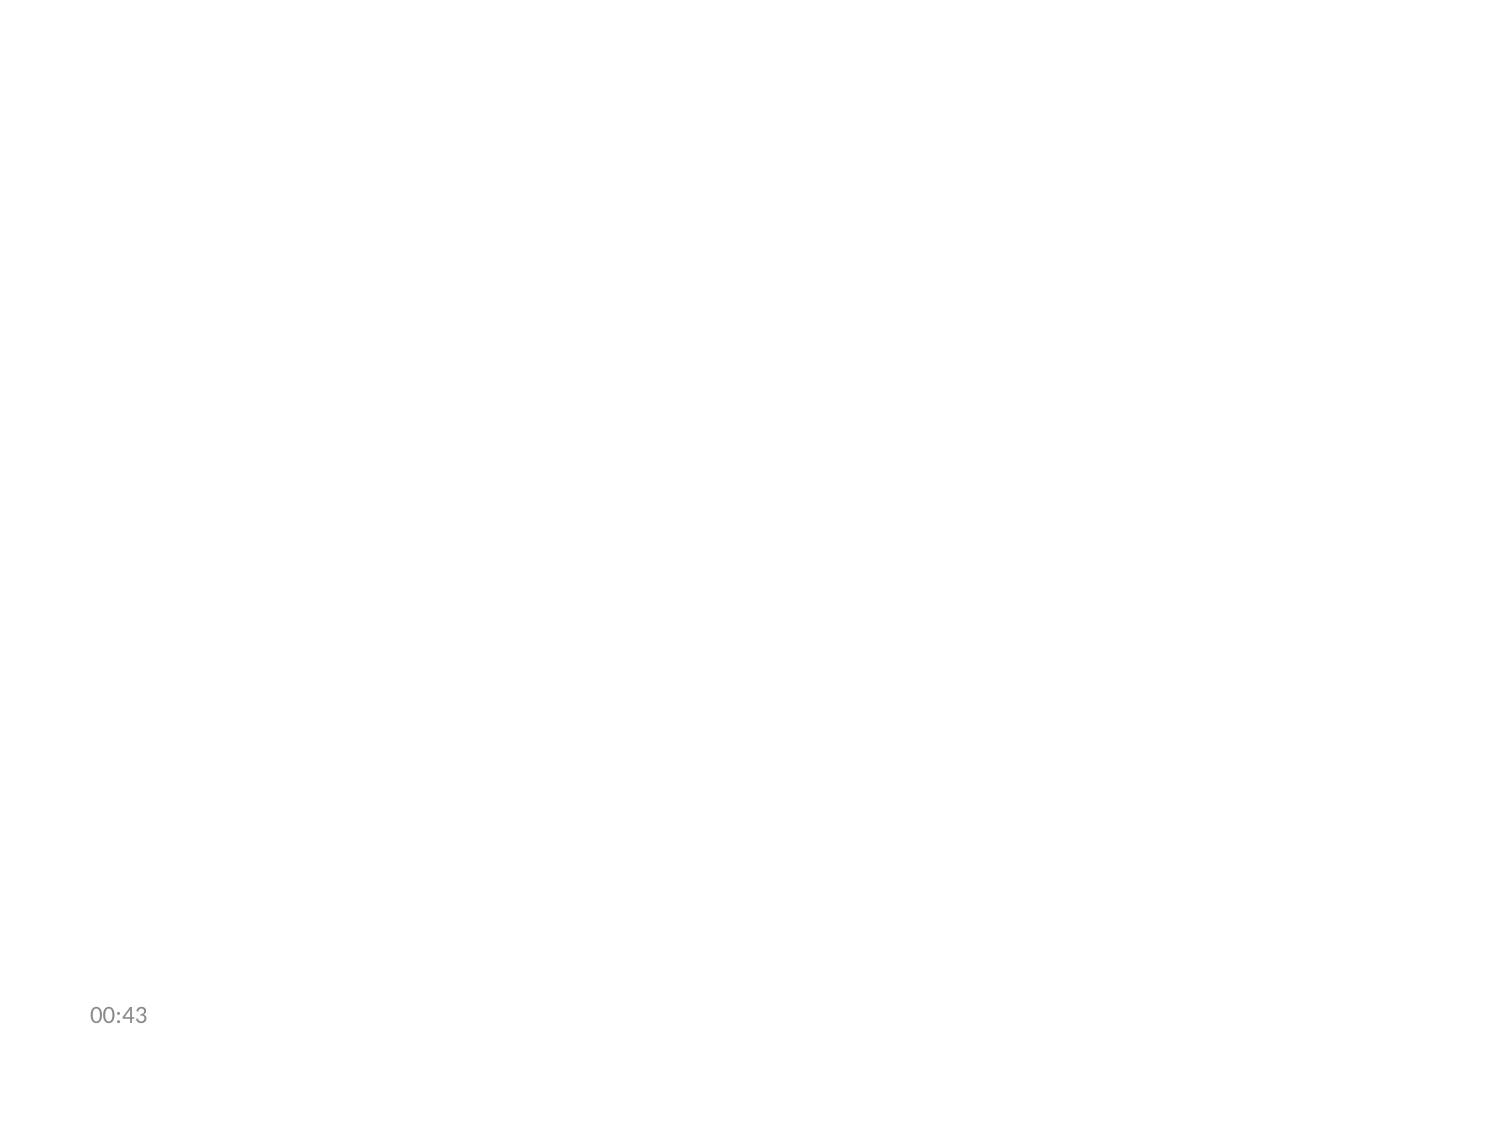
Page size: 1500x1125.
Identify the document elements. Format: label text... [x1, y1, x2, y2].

text_box 15:35 [75, 983, 425, 1044]
